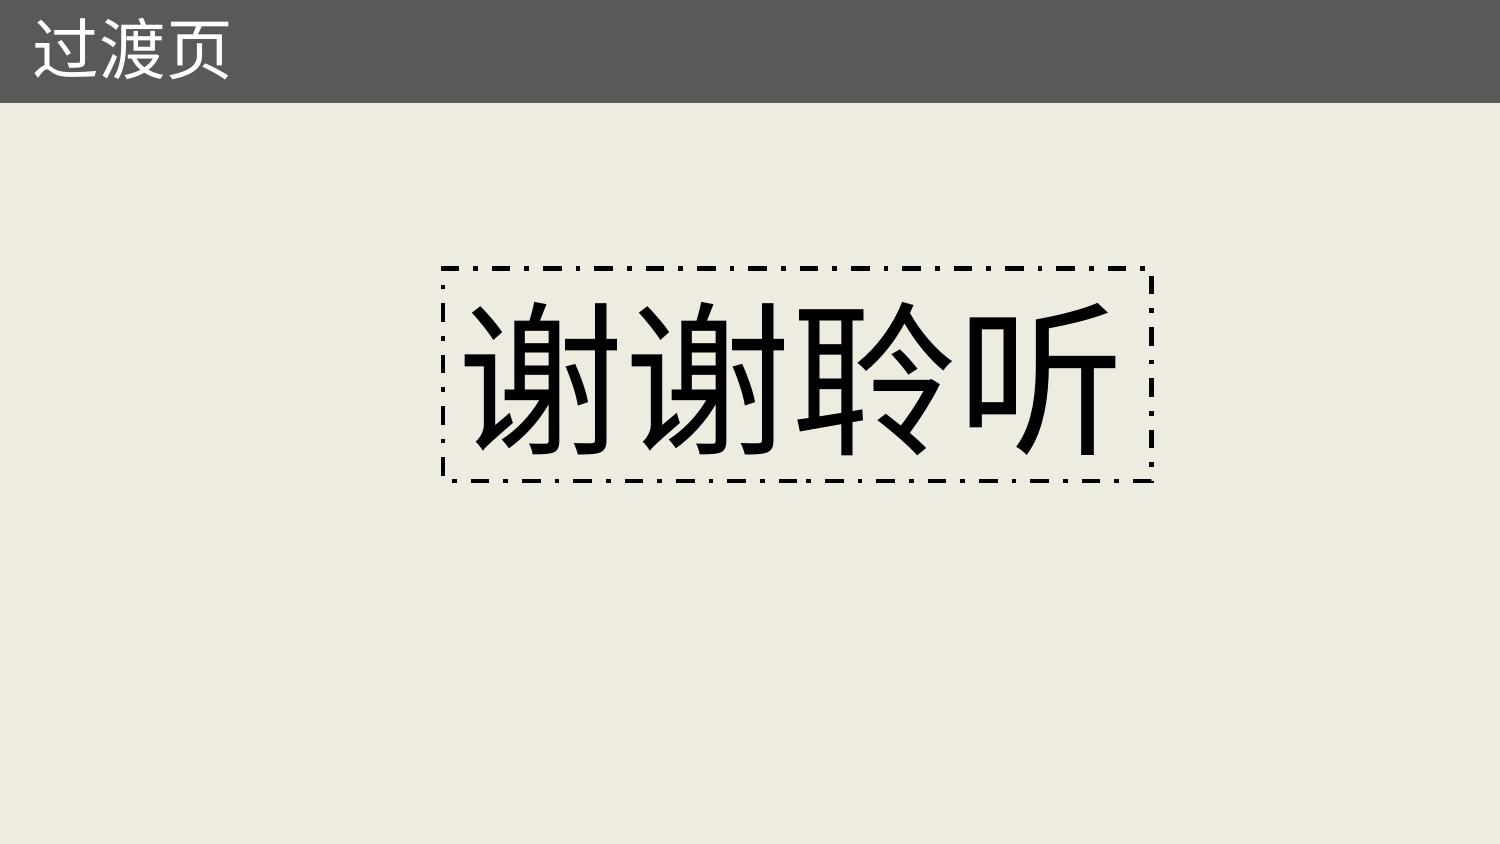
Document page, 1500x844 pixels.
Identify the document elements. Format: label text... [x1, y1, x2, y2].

list 谢谢聆听 [441, 266, 1154, 483]
list 过渡页 [17, 0, 951, 103]
